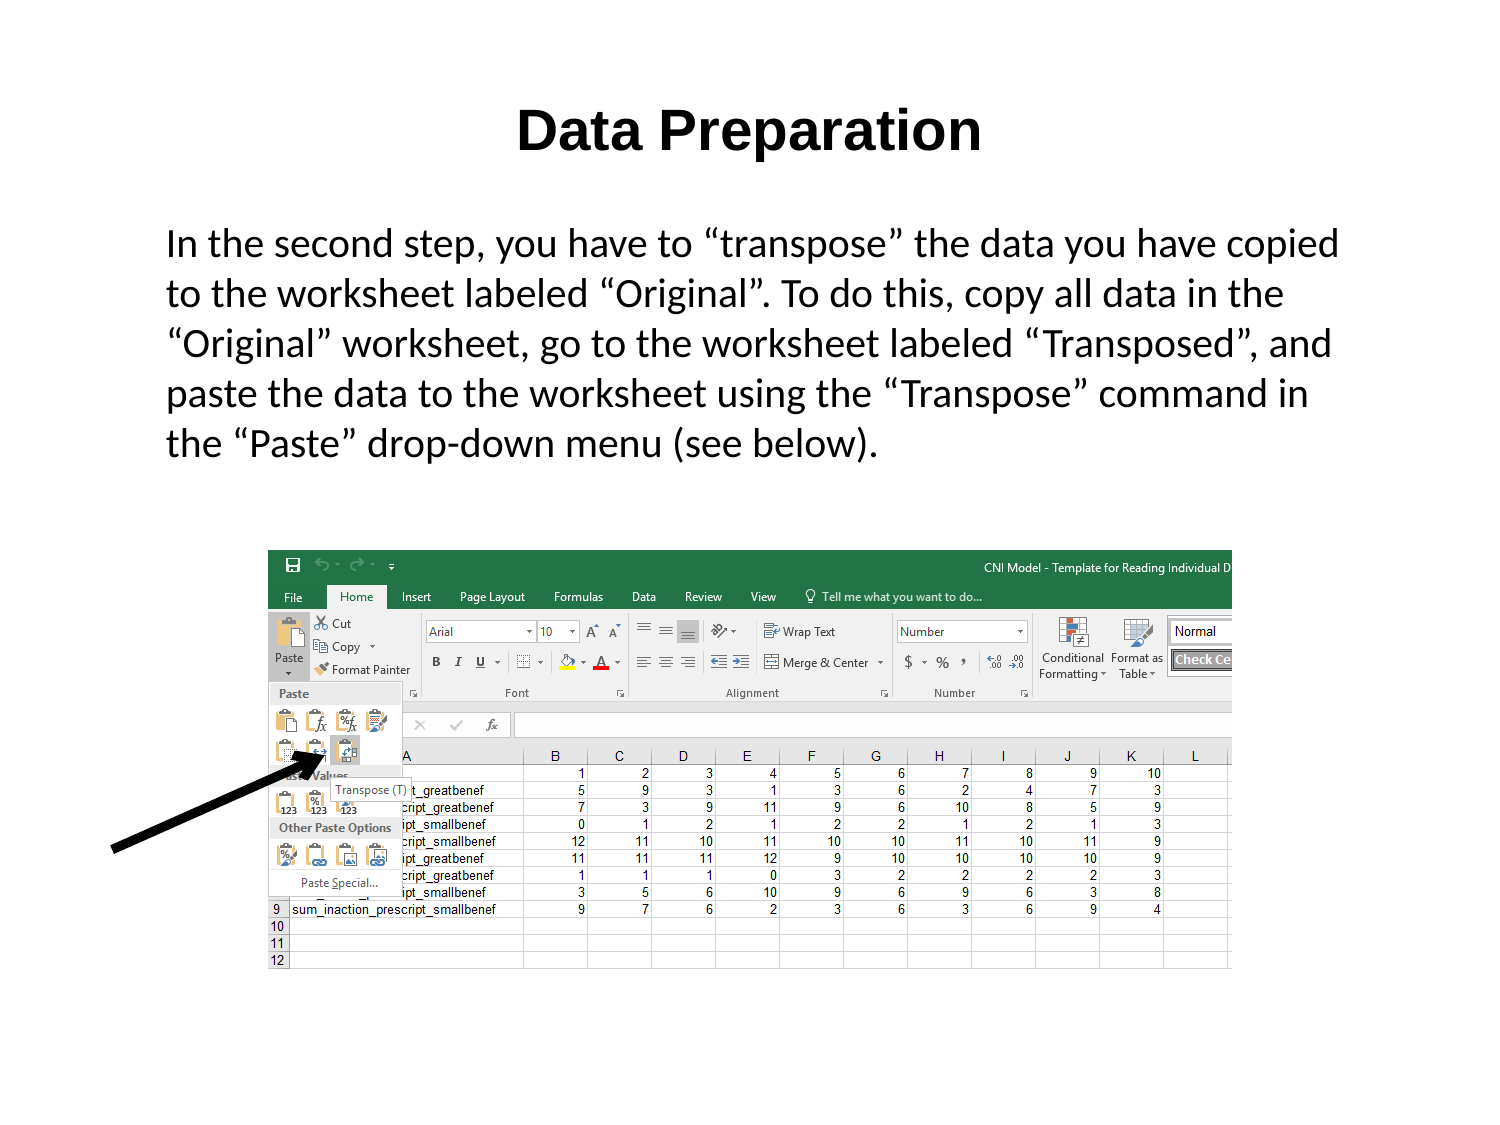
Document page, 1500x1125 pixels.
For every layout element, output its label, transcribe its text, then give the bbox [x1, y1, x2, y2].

picture [268, 550, 1232, 970]
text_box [111, 754, 325, 850]
text_box Data Preparation [0, 84, 1500, 185]
text_box In the second step, you have to “transpose” the data you have copied to the worksheet labeled “Original”. To do this, copy all data in the “Original” worksheet, go to the worksheet labeled “Transposed”, and paste the data to the worksheet using the “Transpose” command in the “Paste” drop-down menu (see below). [151, 208, 1356, 473]
